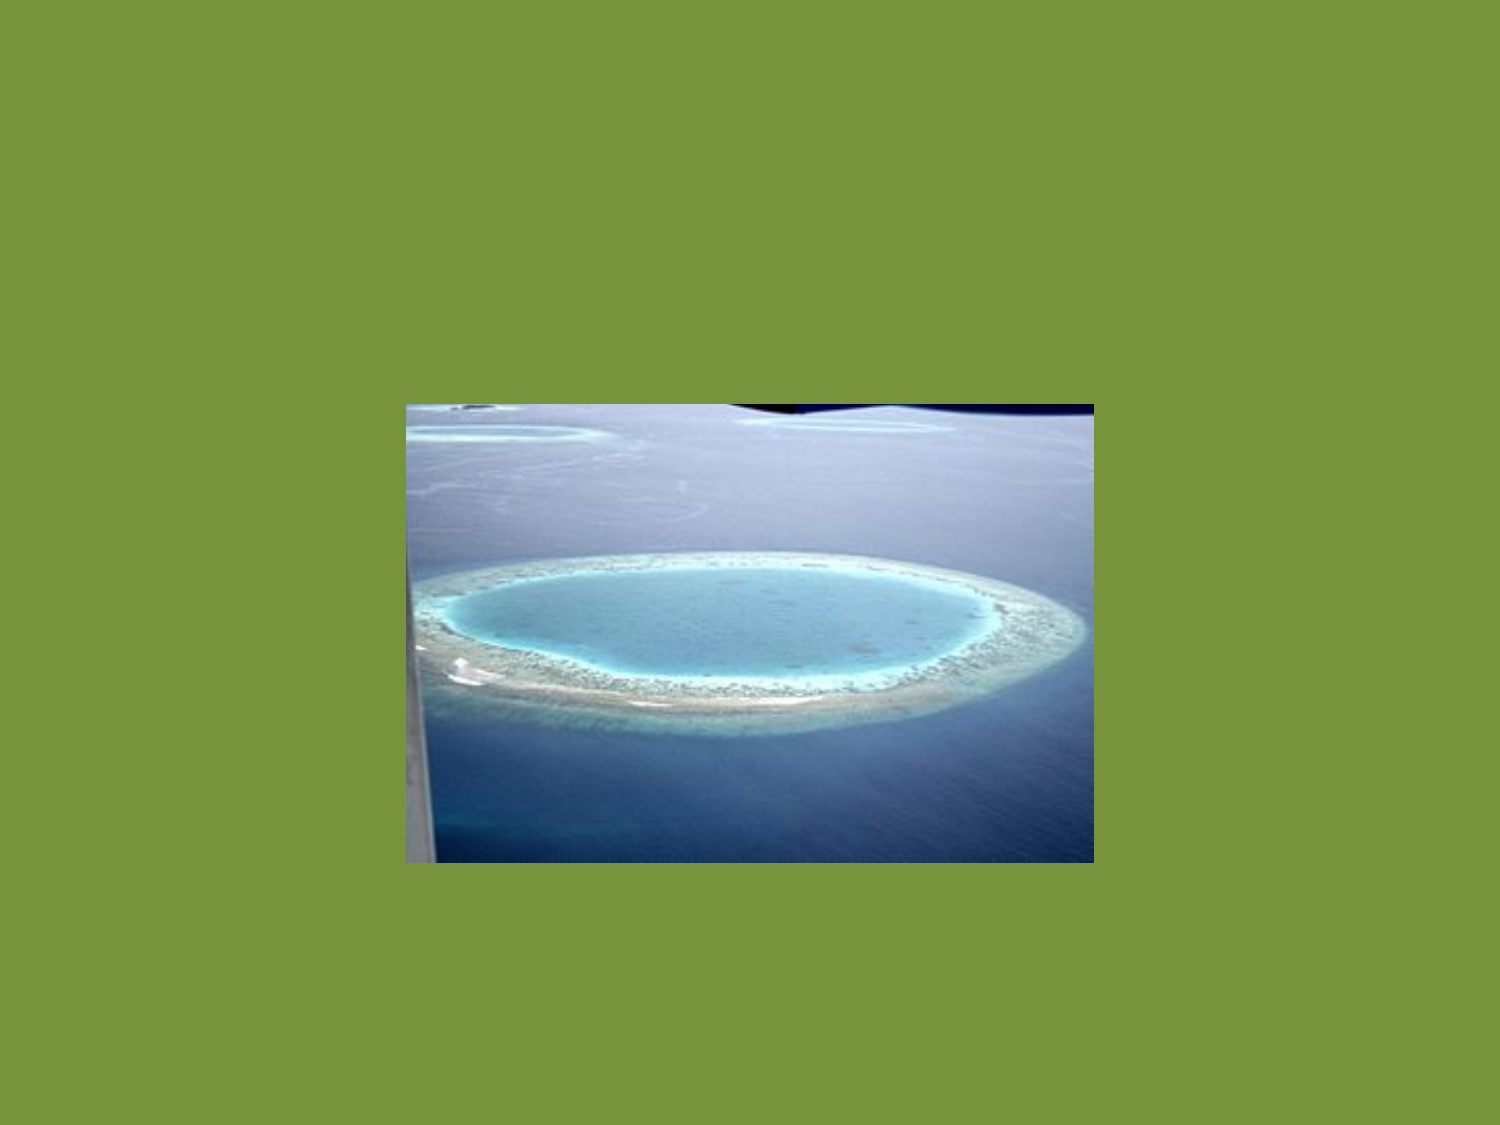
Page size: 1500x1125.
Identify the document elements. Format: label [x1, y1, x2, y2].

picture [405, 404, 1094, 864]
